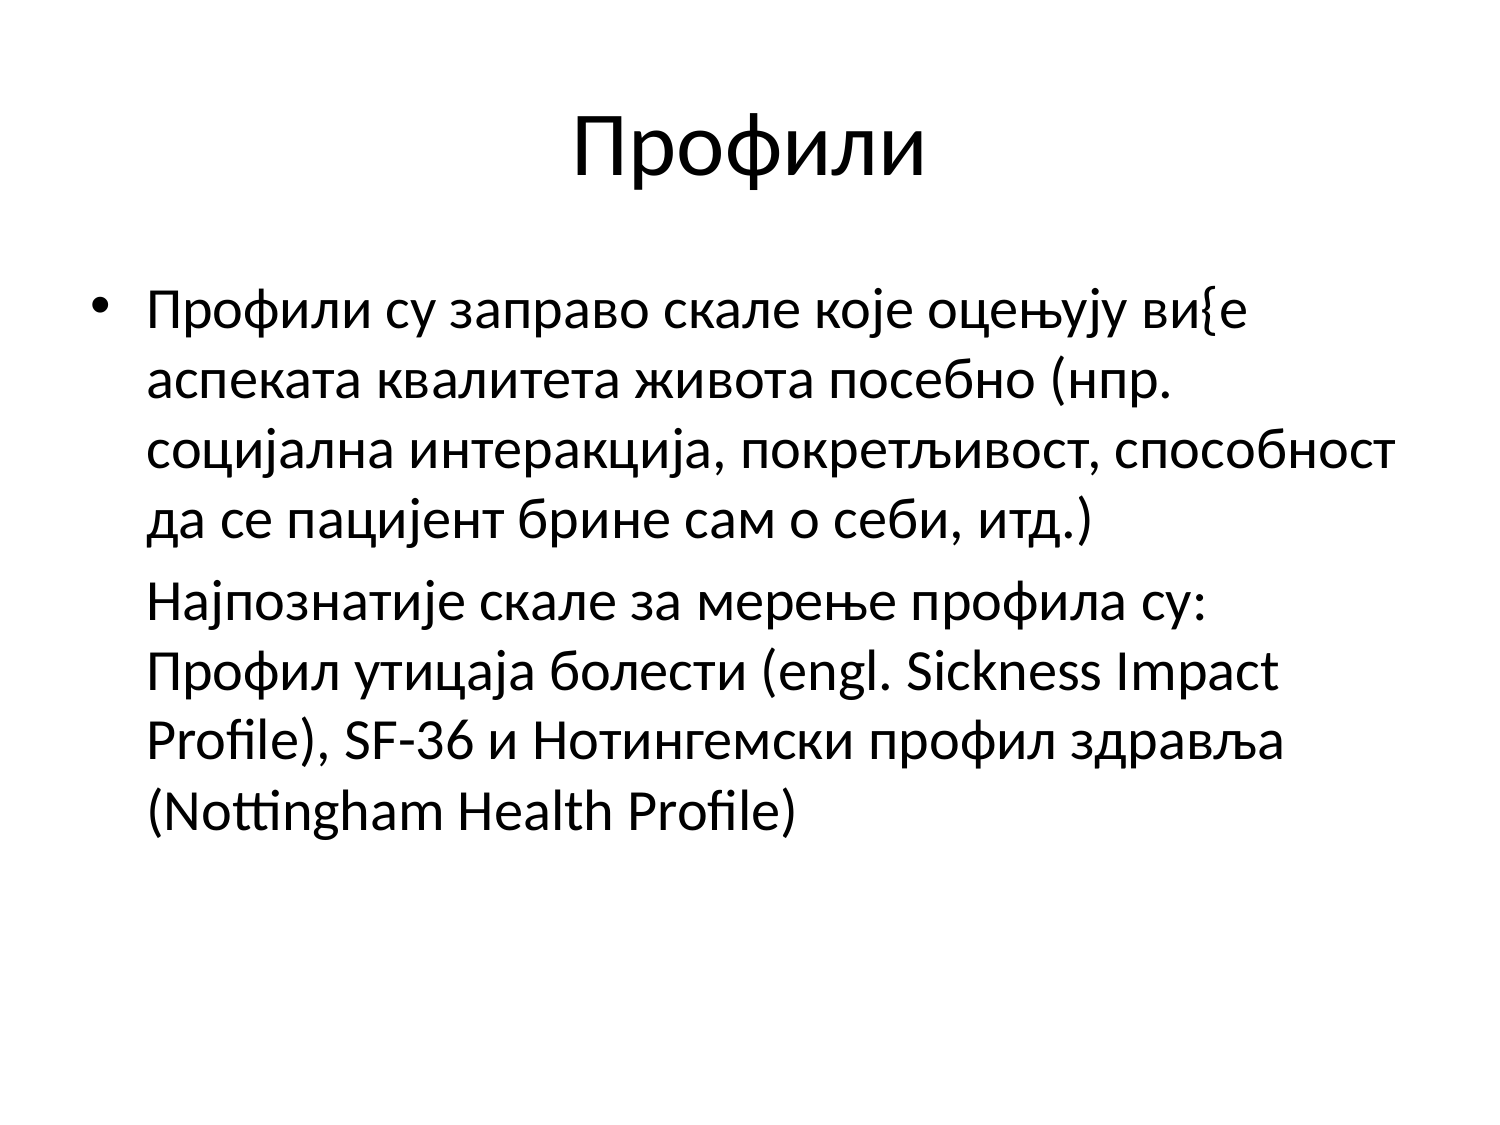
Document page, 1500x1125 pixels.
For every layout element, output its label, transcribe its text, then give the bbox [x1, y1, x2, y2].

title Профили [75, 45, 1425, 233]
list Профили су заправо скале које оцењују ви{е аспеката квалитета живота посебно (нпр. социјална интеракција, покретљивост, способност да се пацијент брине сам о себи, итд.) Најпознатије скале за мерење профила су: Профил утицаја болести (engl. Sickness Impact Profile), SF-36 и Нотингемски профил здравља (Nottingham Health Profile) [75, 262, 1425, 1005]
